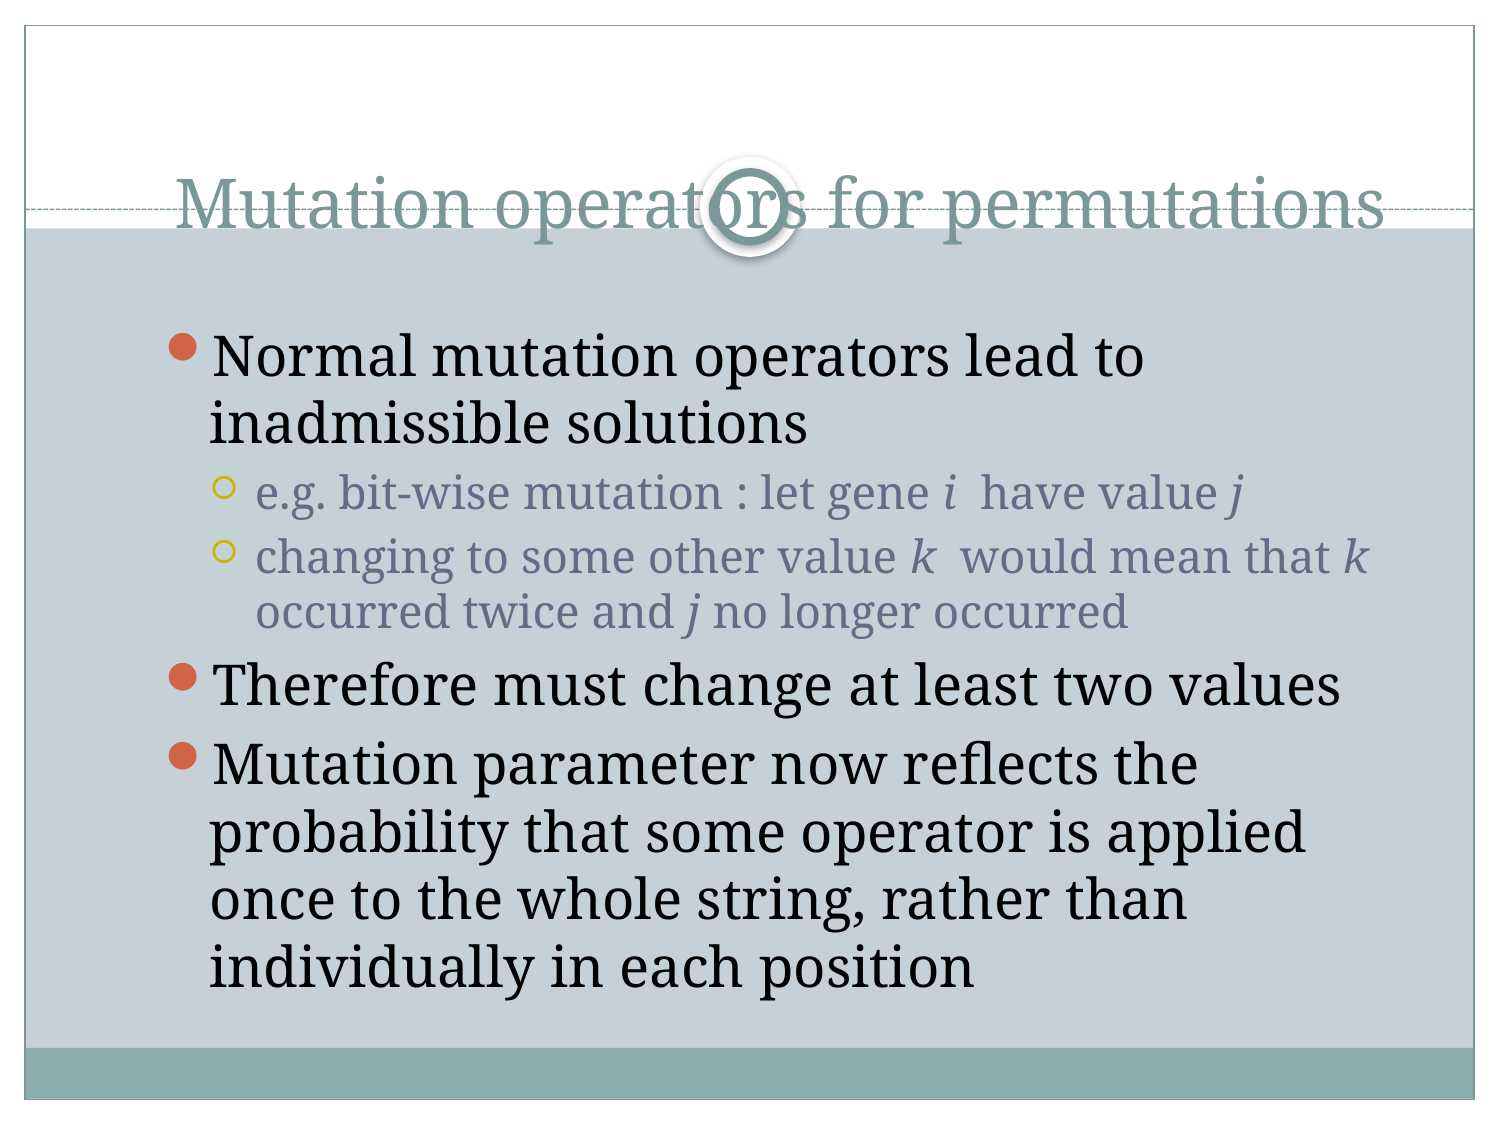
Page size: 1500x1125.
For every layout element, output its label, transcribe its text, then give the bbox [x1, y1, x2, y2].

title Mutation operators for permutations [112, 149, 1450, 250]
list Normal mutation operators lead to inadmissible solutions e.g. bit-wise mutation : let gene i have value j changing to some other value k would mean that k occurred twice and j no longer occurred Therefore must change at least two values Mutation parameter now reflects the probability that some operator is applied once to the whole string, rather than individually in each position [150, 312, 1463, 1088]
